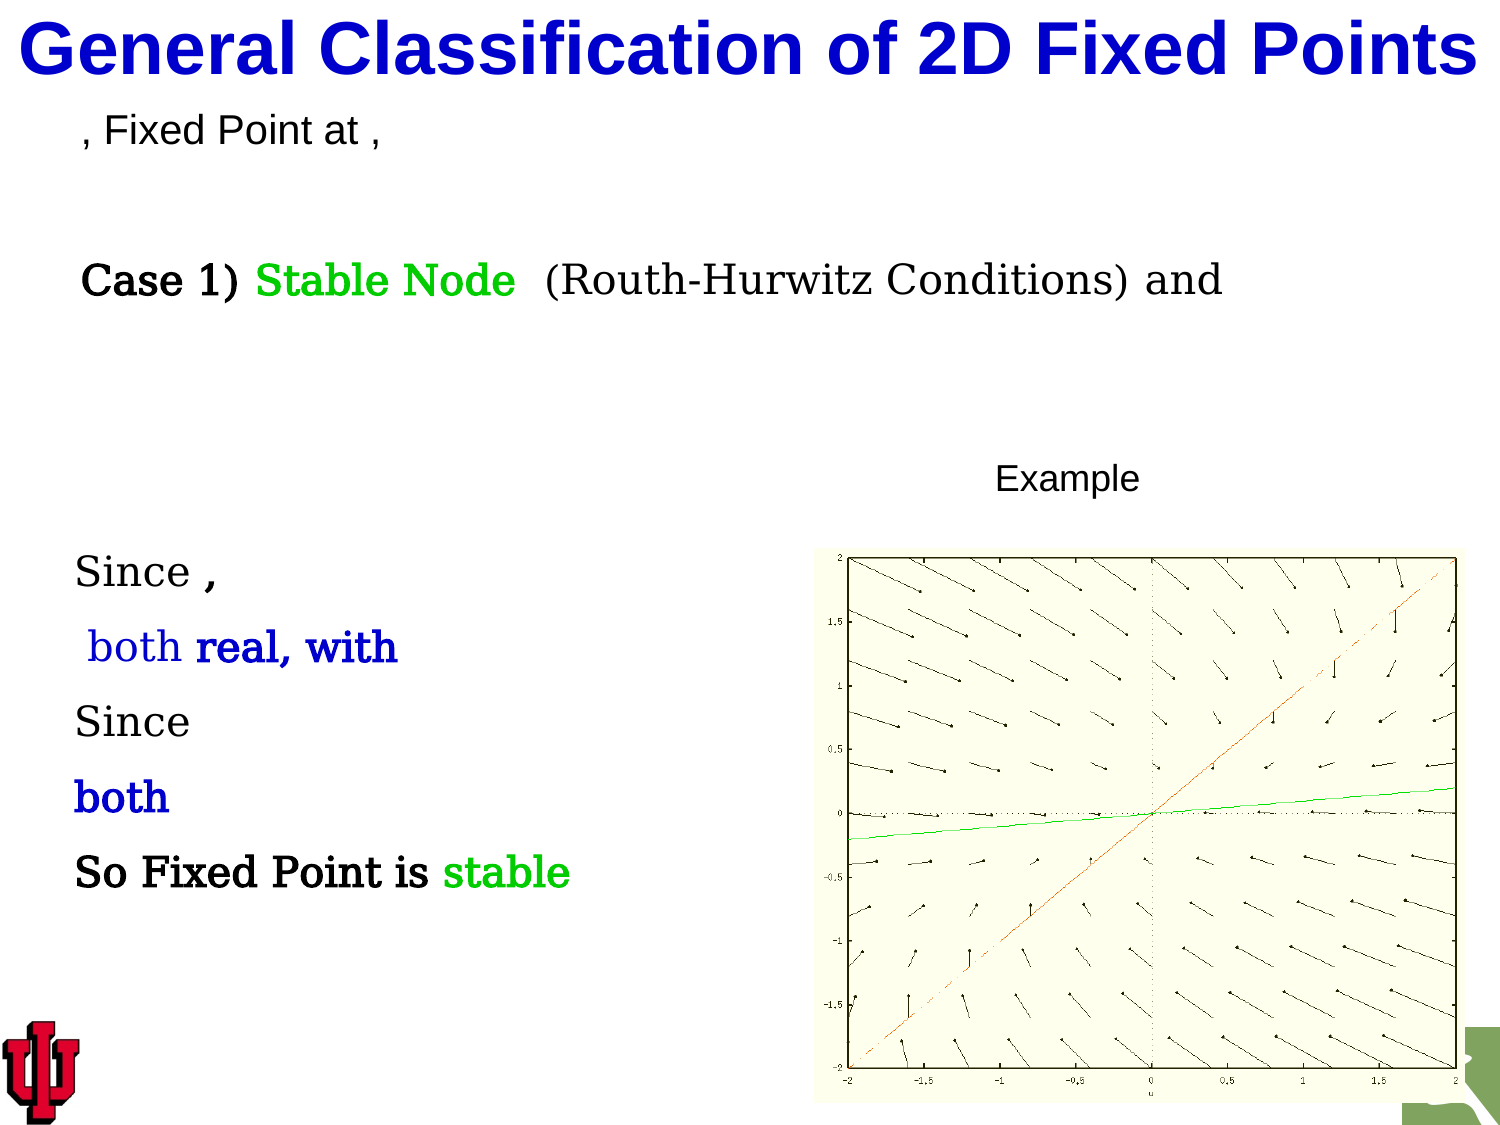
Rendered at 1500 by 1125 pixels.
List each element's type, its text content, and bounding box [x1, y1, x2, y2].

picture [0, 1020, 80, 1125]
title General Classification of 2D Fixed Points [0, 0, 1500, 90]
picture [813, 547, 1500, 1125]
